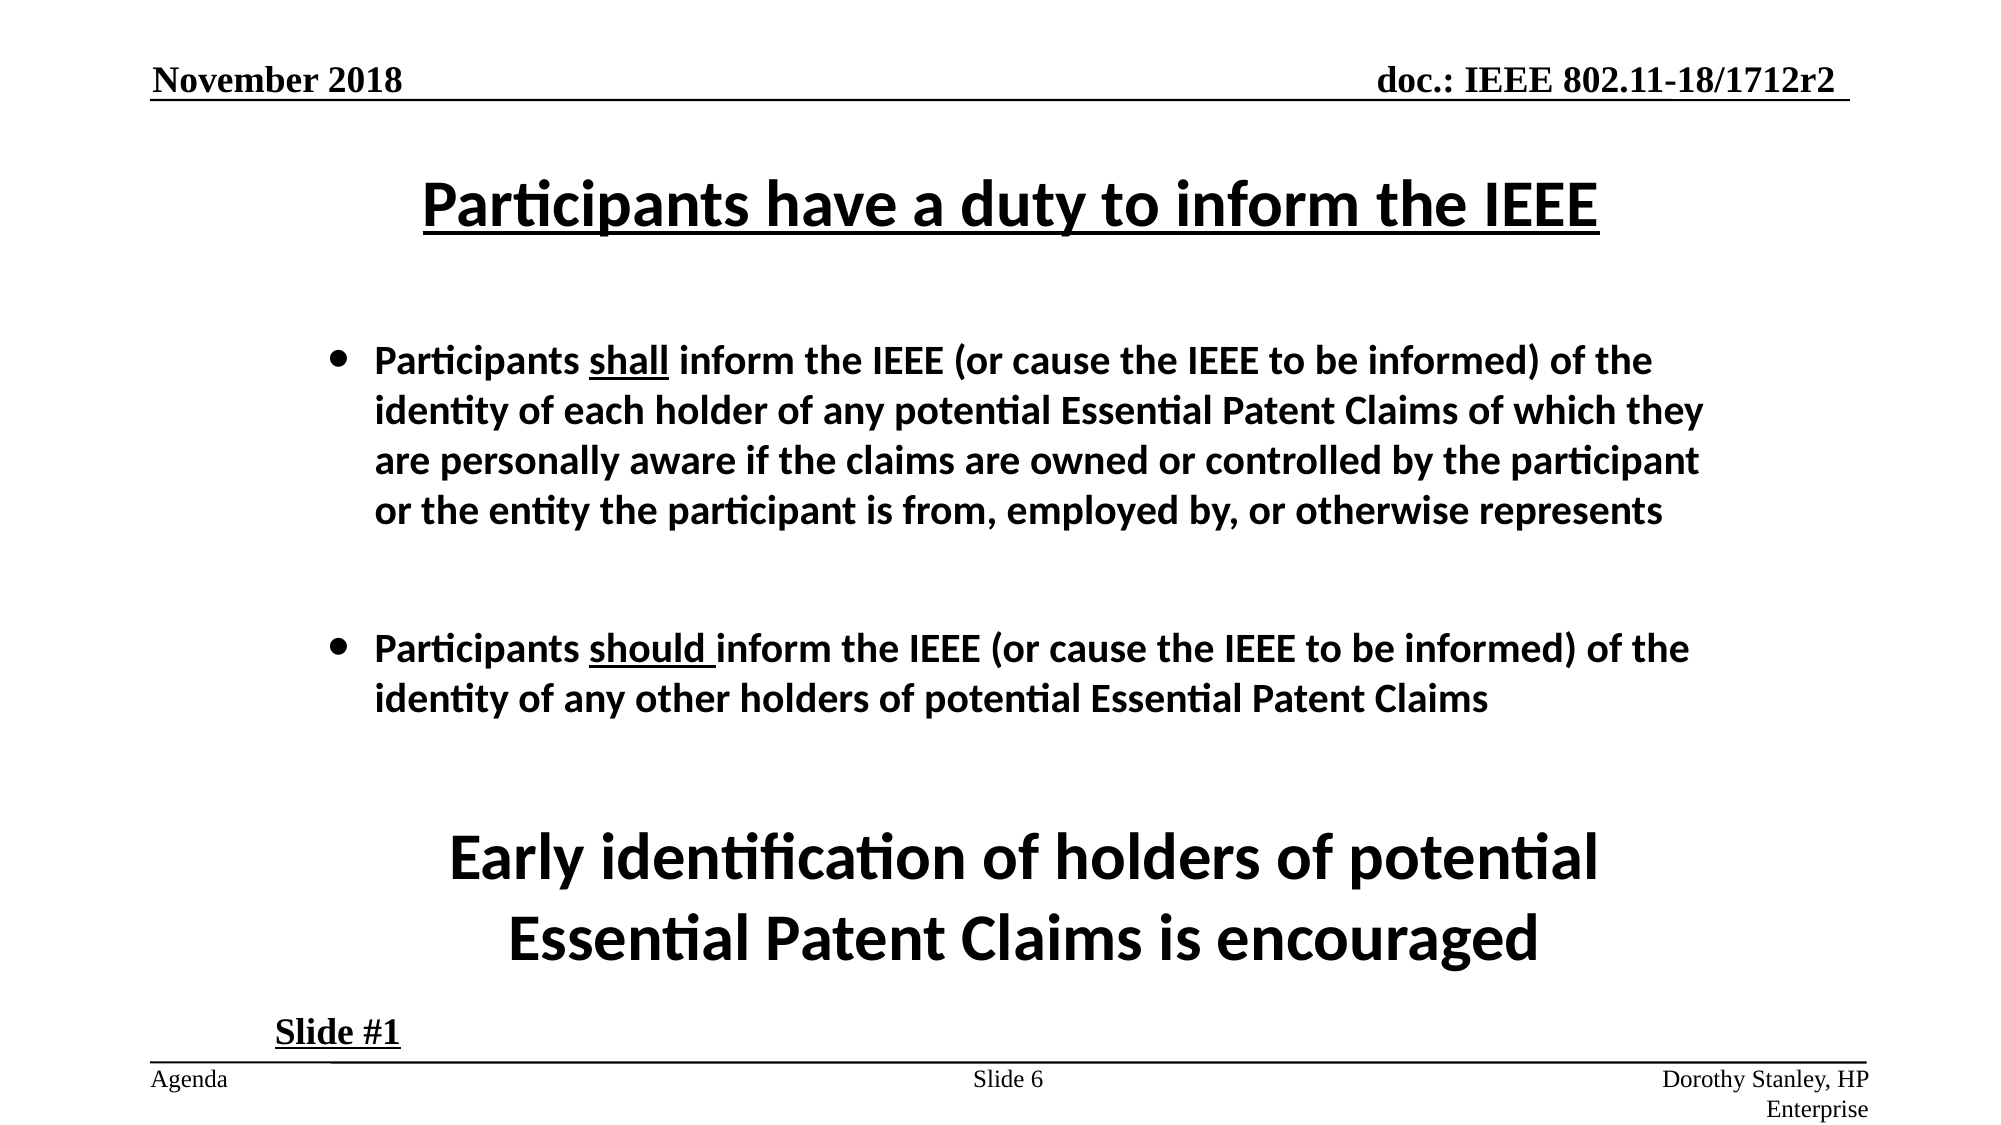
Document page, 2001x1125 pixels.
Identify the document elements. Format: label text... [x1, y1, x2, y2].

title Participants have a duty to inform the IEEE [286, 143, 1737, 257]
footer Dorothy Stanley, HP Enterprise [1609, 1062, 1869, 1093]
slide_number Slide 6 [964, 1062, 1053, 1093]
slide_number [152, 54, 567, 100]
list Participants shall inform the IEEE (or cause the IEEE to be informed) of the identity of each holder of any potential Essential Patent Claims of which they are personally aware if the claims are owned or controlled by the participant or the entity the participant is from, employed by, or otherwise represents Participants should inform the IEEE (or cause the IEEE to be informed) of the identity of any other holders of potential Essential Patent Claims Early identification of holders of potential Essential Patent Claims is encouraged [237, 324, 1738, 988]
text_box Slide #1 [260, 999, 417, 1060]
